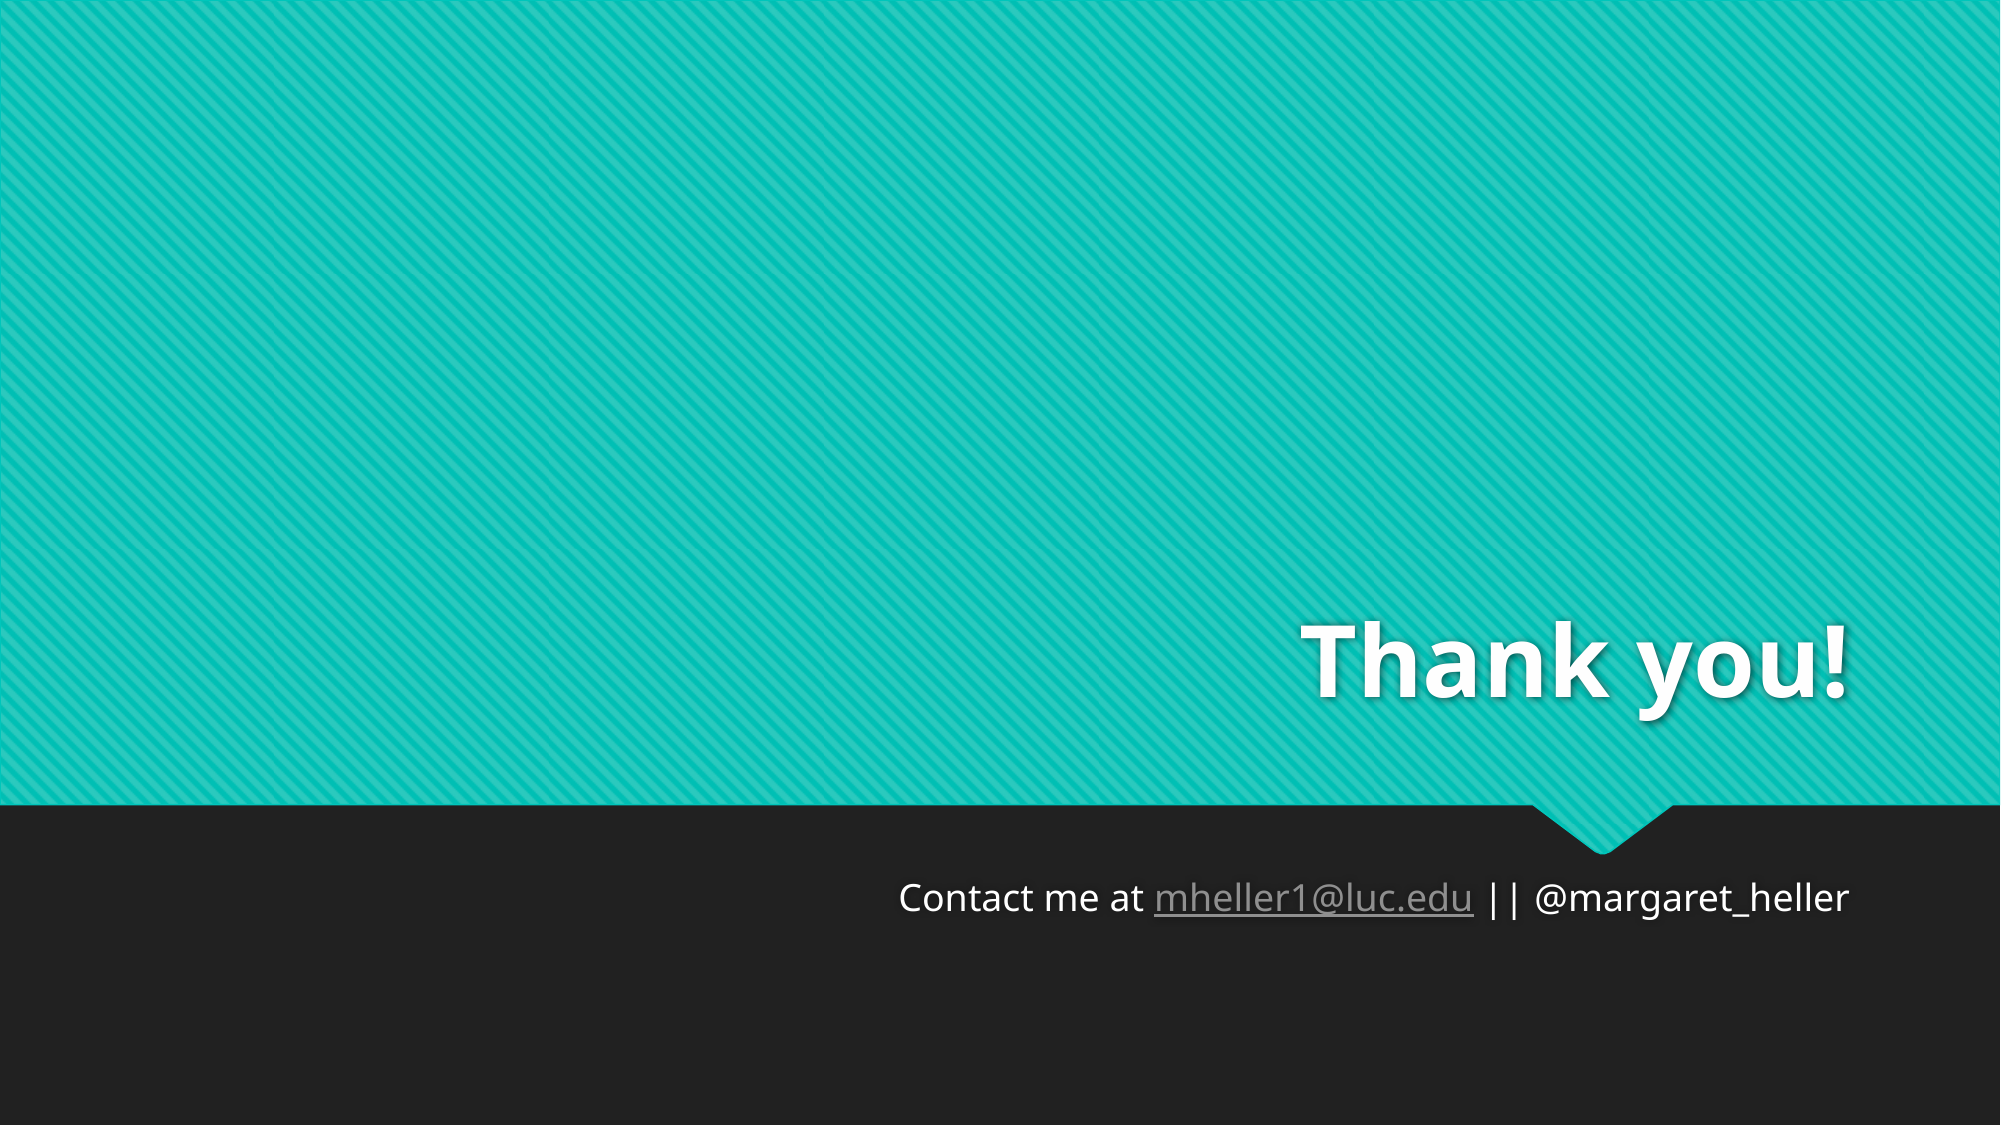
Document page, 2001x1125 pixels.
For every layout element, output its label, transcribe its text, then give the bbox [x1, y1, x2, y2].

list Contact me at mheller1@luc.edu || @margaret_heller [132, 866, 1866, 938]
title Thank you! [132, 484, 1866, 726]
